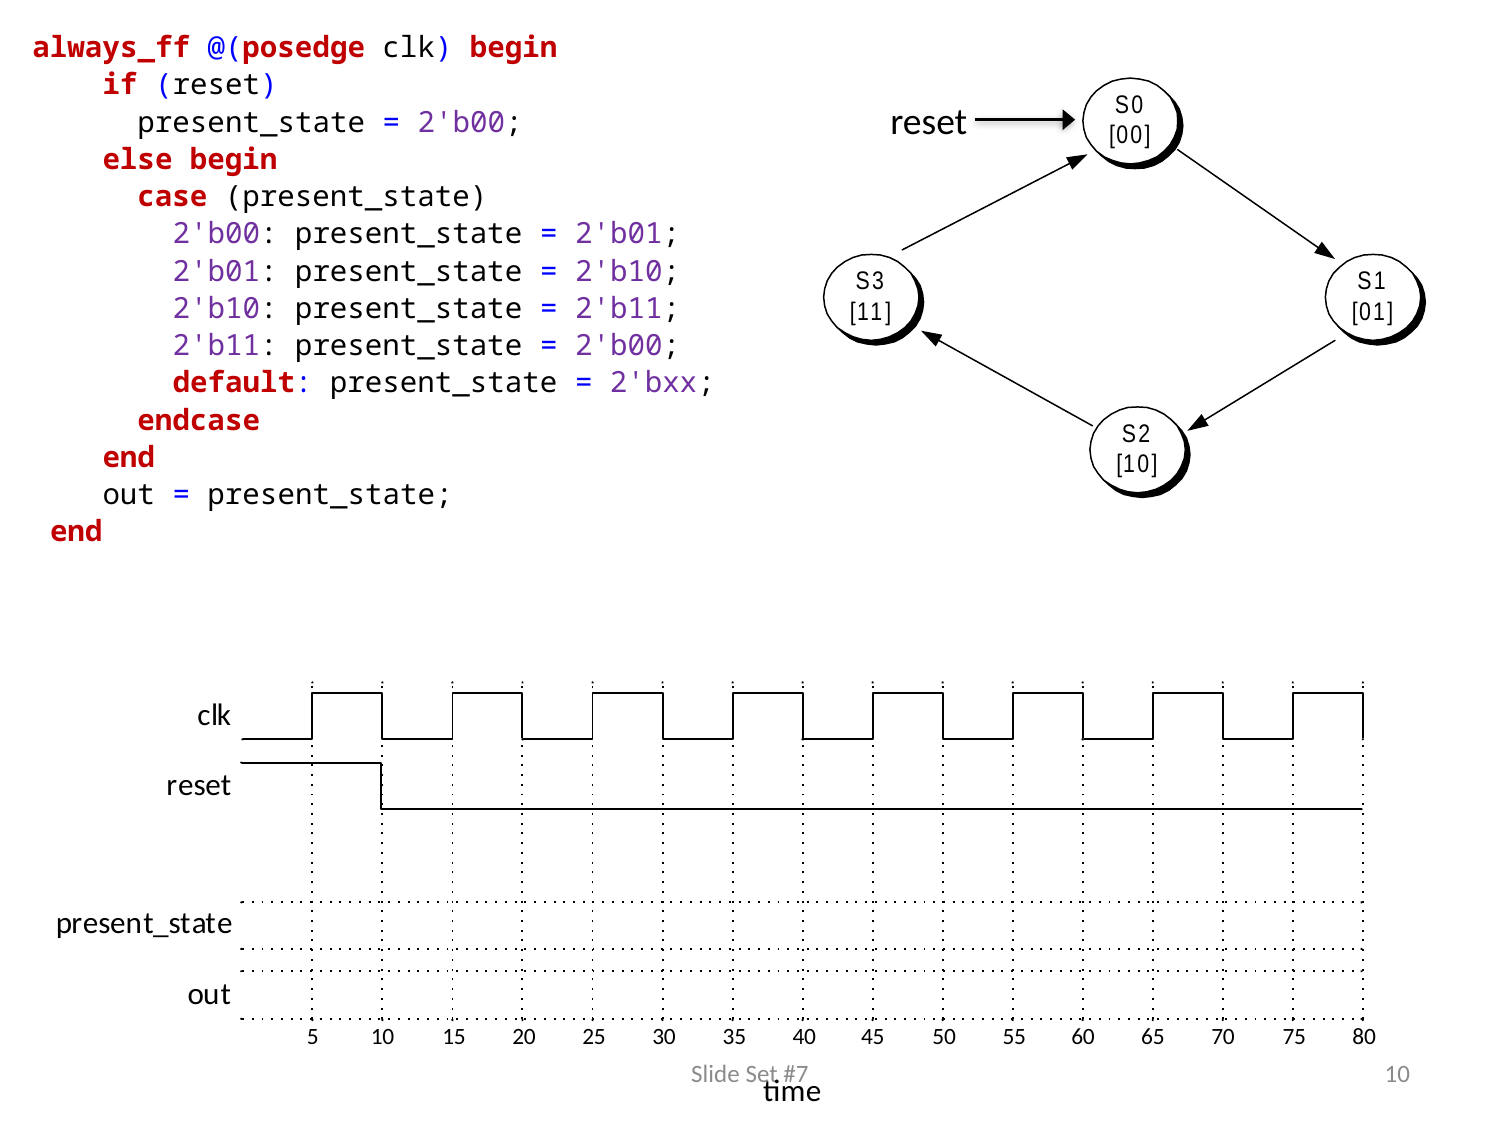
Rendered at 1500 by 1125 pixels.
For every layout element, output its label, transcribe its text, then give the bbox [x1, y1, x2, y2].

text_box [820, 74, 1430, 501]
text_box always_ff @(posedge clk) begin if (reset) present_state = 2'b00; else begin case (present_state) 2'b00: present_state = 2'b01; 2'b01: present_state = 2'b10; 2'b10: present_state = 2'b11; 2'b11: present_state = 2'b00; default: present_state = 2'bxx; endcase end out = present_state; end [0, 24, 1275, 925]
slide_number 10 [1391, 1042, 1425, 1103]
picture [37, 678, 1388, 1125]
